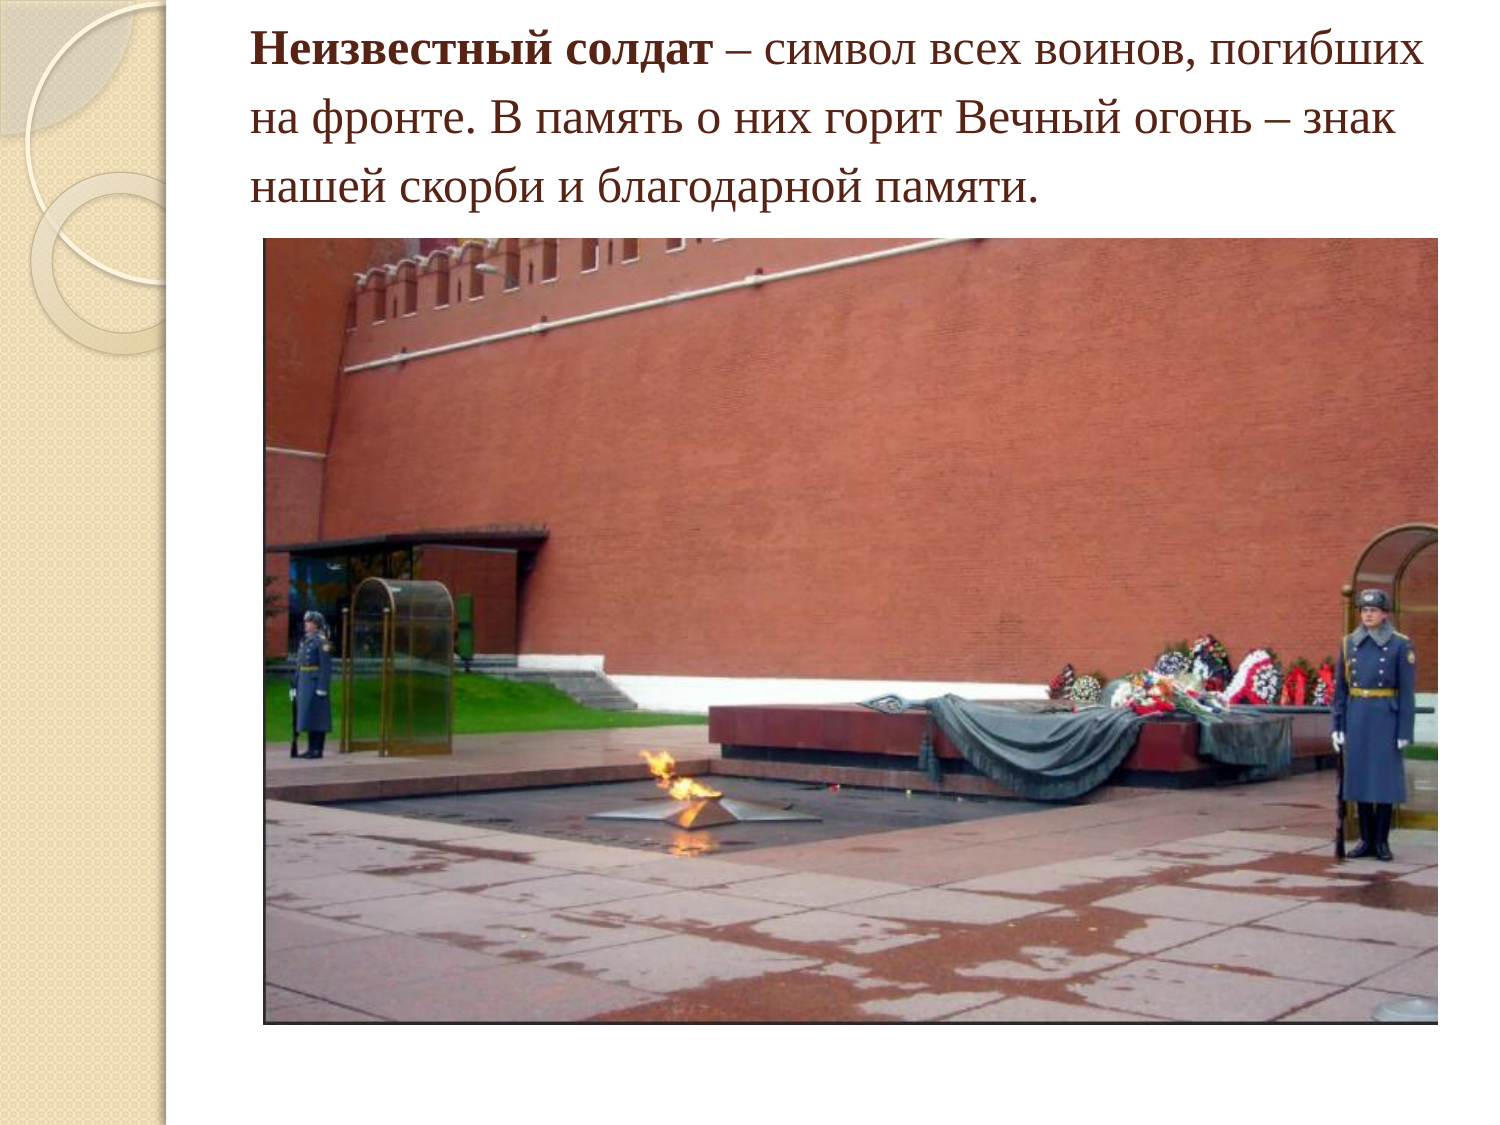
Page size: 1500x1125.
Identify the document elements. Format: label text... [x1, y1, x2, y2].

title Неизвестный солдат – символ всех воинов, погибших на фронте. В память о них горит Вечный огонь – знак нашей скорби и благодарной памяти. [235, 45, 1466, 233]
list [262, 238, 1439, 1025]
